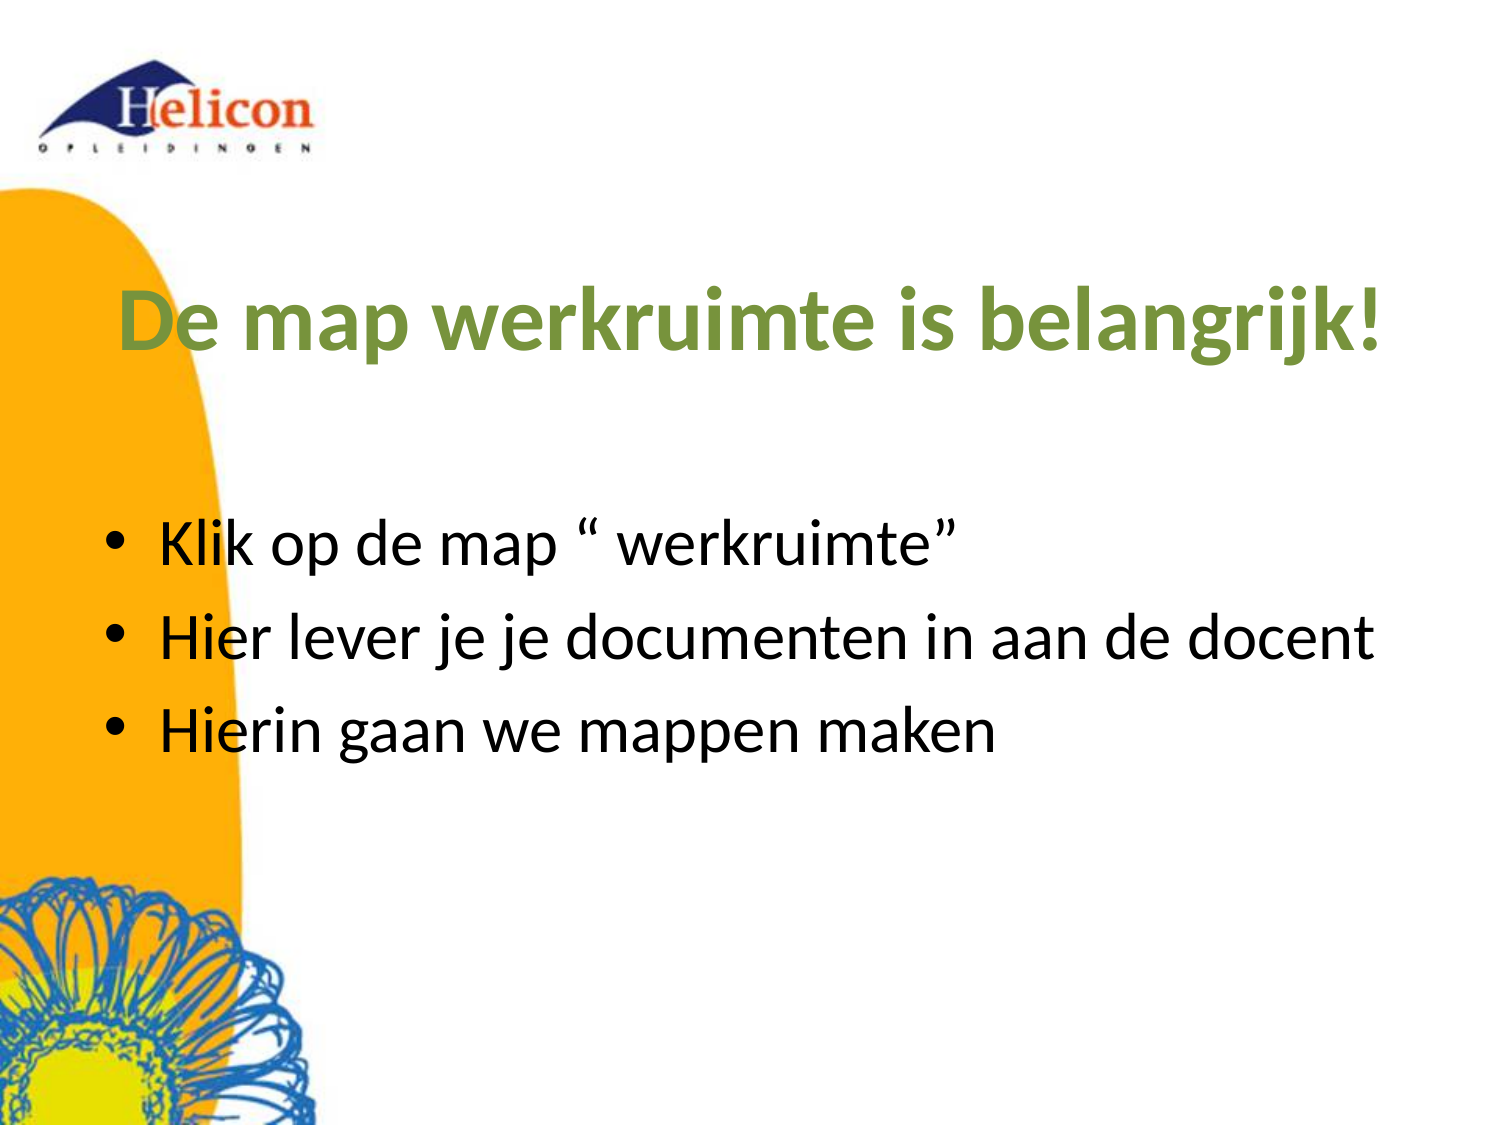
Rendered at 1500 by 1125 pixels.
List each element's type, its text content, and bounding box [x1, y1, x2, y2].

picture [0, 0, 1500, 1125]
list Klik op de map “ werkruimte” Hier lever je je documenten in aan de docent Hierin gaan we mappen maken [88, 491, 1439, 969]
title De map werkruimte is belangrijk! [76, 219, 1427, 408]
